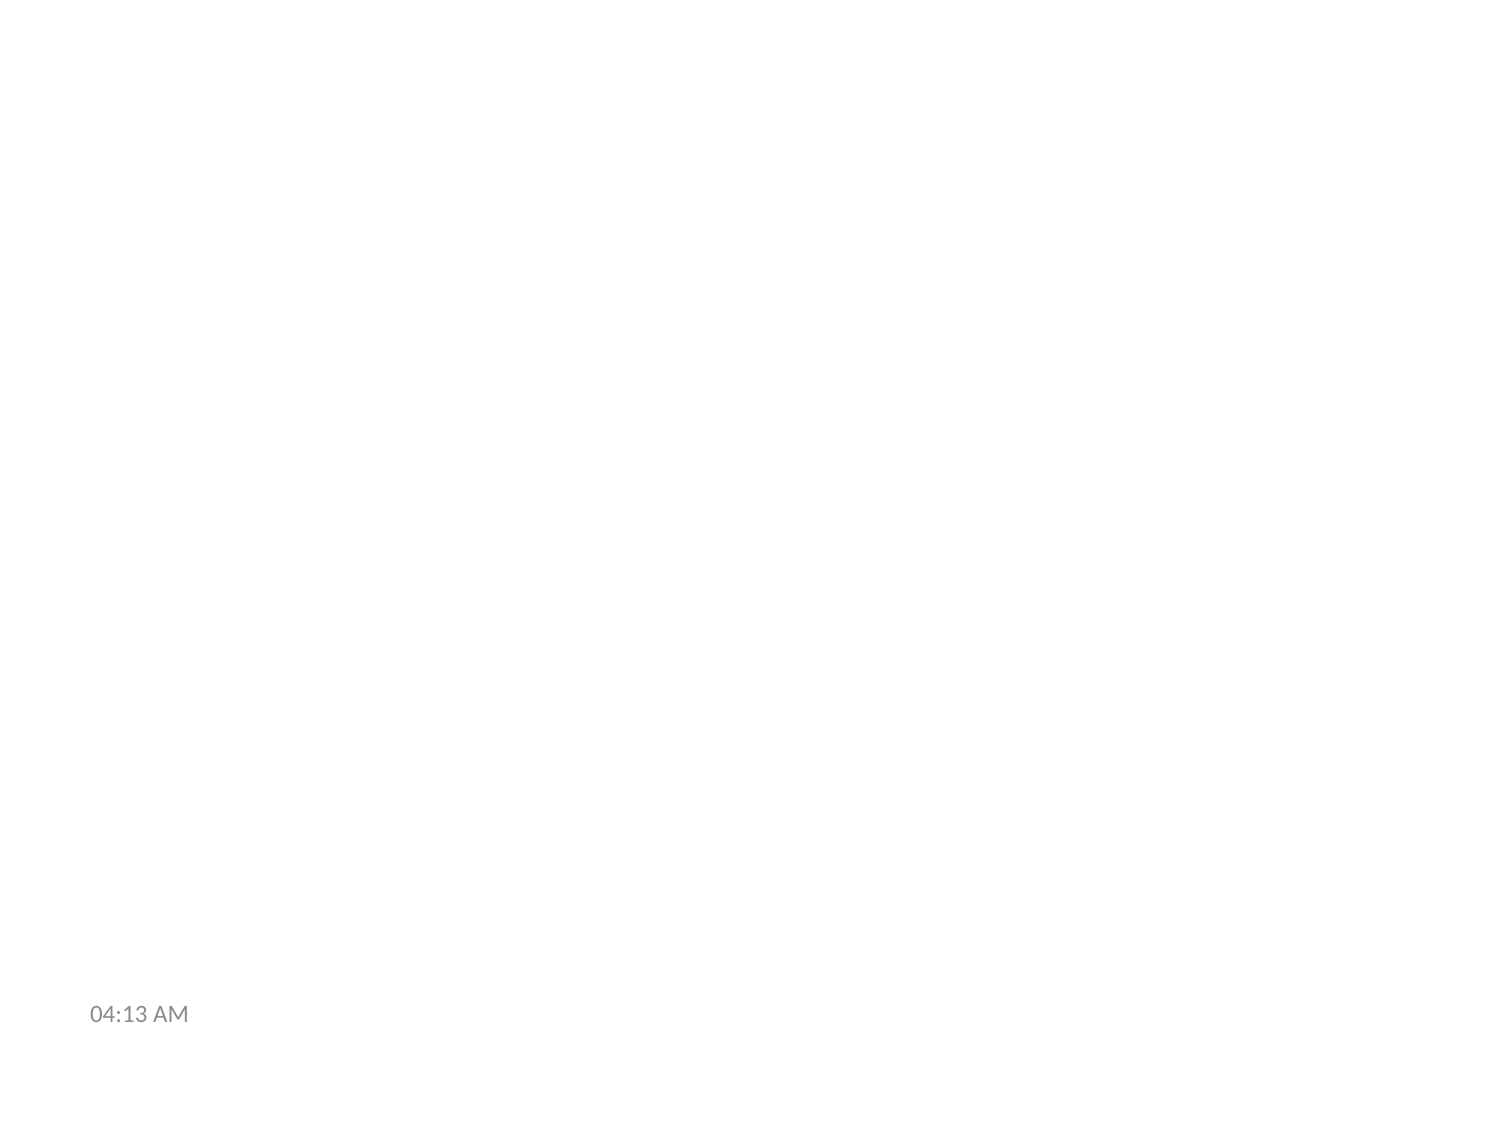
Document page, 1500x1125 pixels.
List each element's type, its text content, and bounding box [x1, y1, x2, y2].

text_box 3:35 PM [75, 982, 425, 1043]
